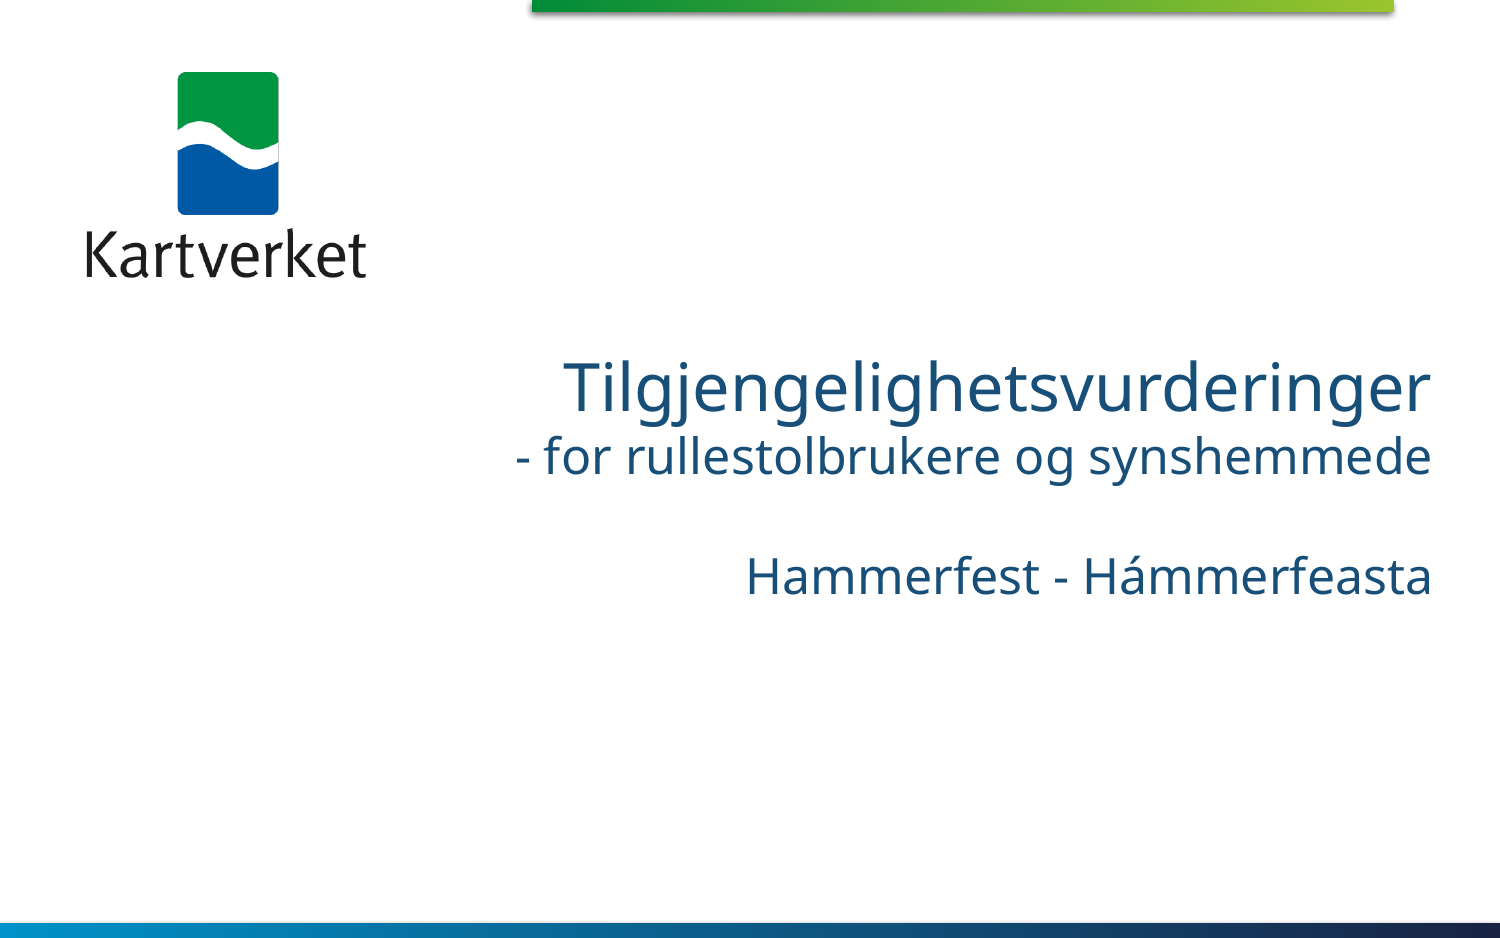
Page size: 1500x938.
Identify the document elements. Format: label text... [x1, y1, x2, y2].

text_box Tilgjengelighetsvurderinger - for rullestolbrukere og synshemmede Hammerfest - Hámmerfeasta [66, 337, 1449, 613]
